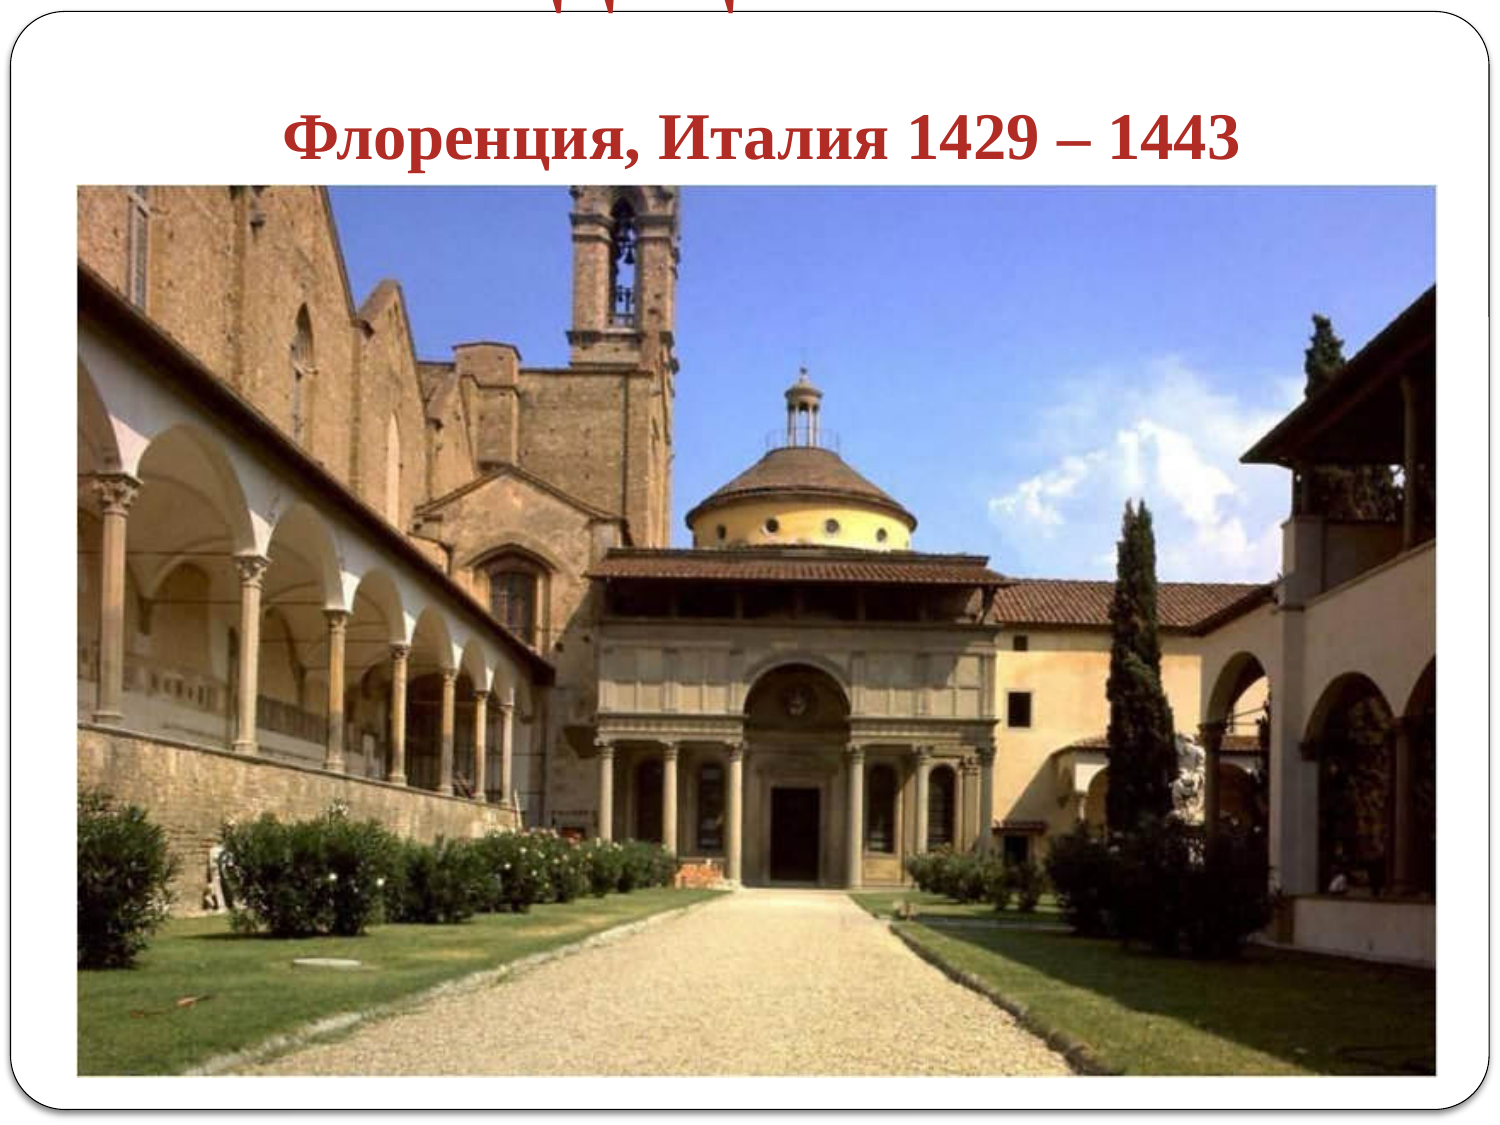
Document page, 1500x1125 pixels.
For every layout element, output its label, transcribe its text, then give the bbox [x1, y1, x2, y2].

picture [76, 184, 1439, 1079]
title КАПЕЛЛА ПАЦЦИ ЦЕРКВИ САНТА КРОЧЕ. Флоренция, Италия 1429 – 1443 [41, 0, 1500, 188]
